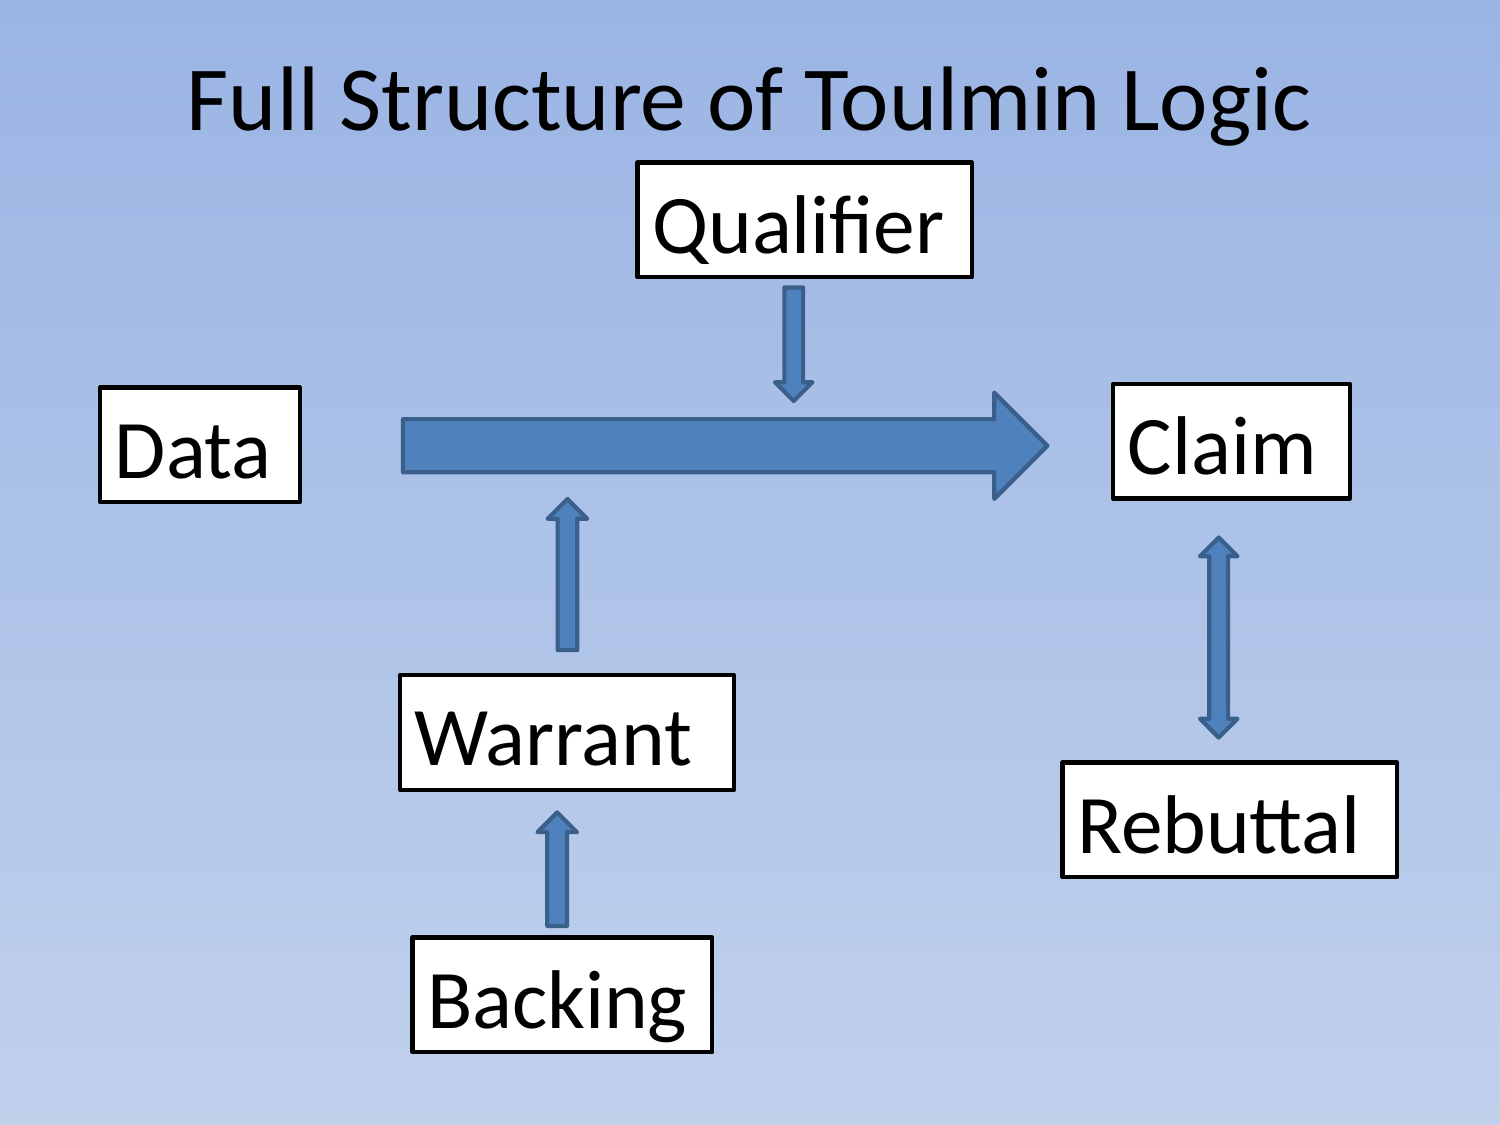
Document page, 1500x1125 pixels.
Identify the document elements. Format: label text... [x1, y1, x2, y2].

title Full Structure of Toulmin Logic [75, 0, 1425, 188]
text_box Data [98, 385, 302, 504]
text_box [400, 390, 1050, 501]
text_box [773, 285, 815, 404]
text_box Warrant [398, 673, 736, 792]
text_box Claim [1111, 382, 1352, 501]
text_box [1198, 535, 1240, 740]
text_box Backing [410, 935, 714, 1054]
text_box [535, 810, 579, 929]
text_box [545, 496, 590, 653]
text_box Rebuttal [1060, 760, 1399, 879]
text_box Qualifier [635, 160, 974, 279]
